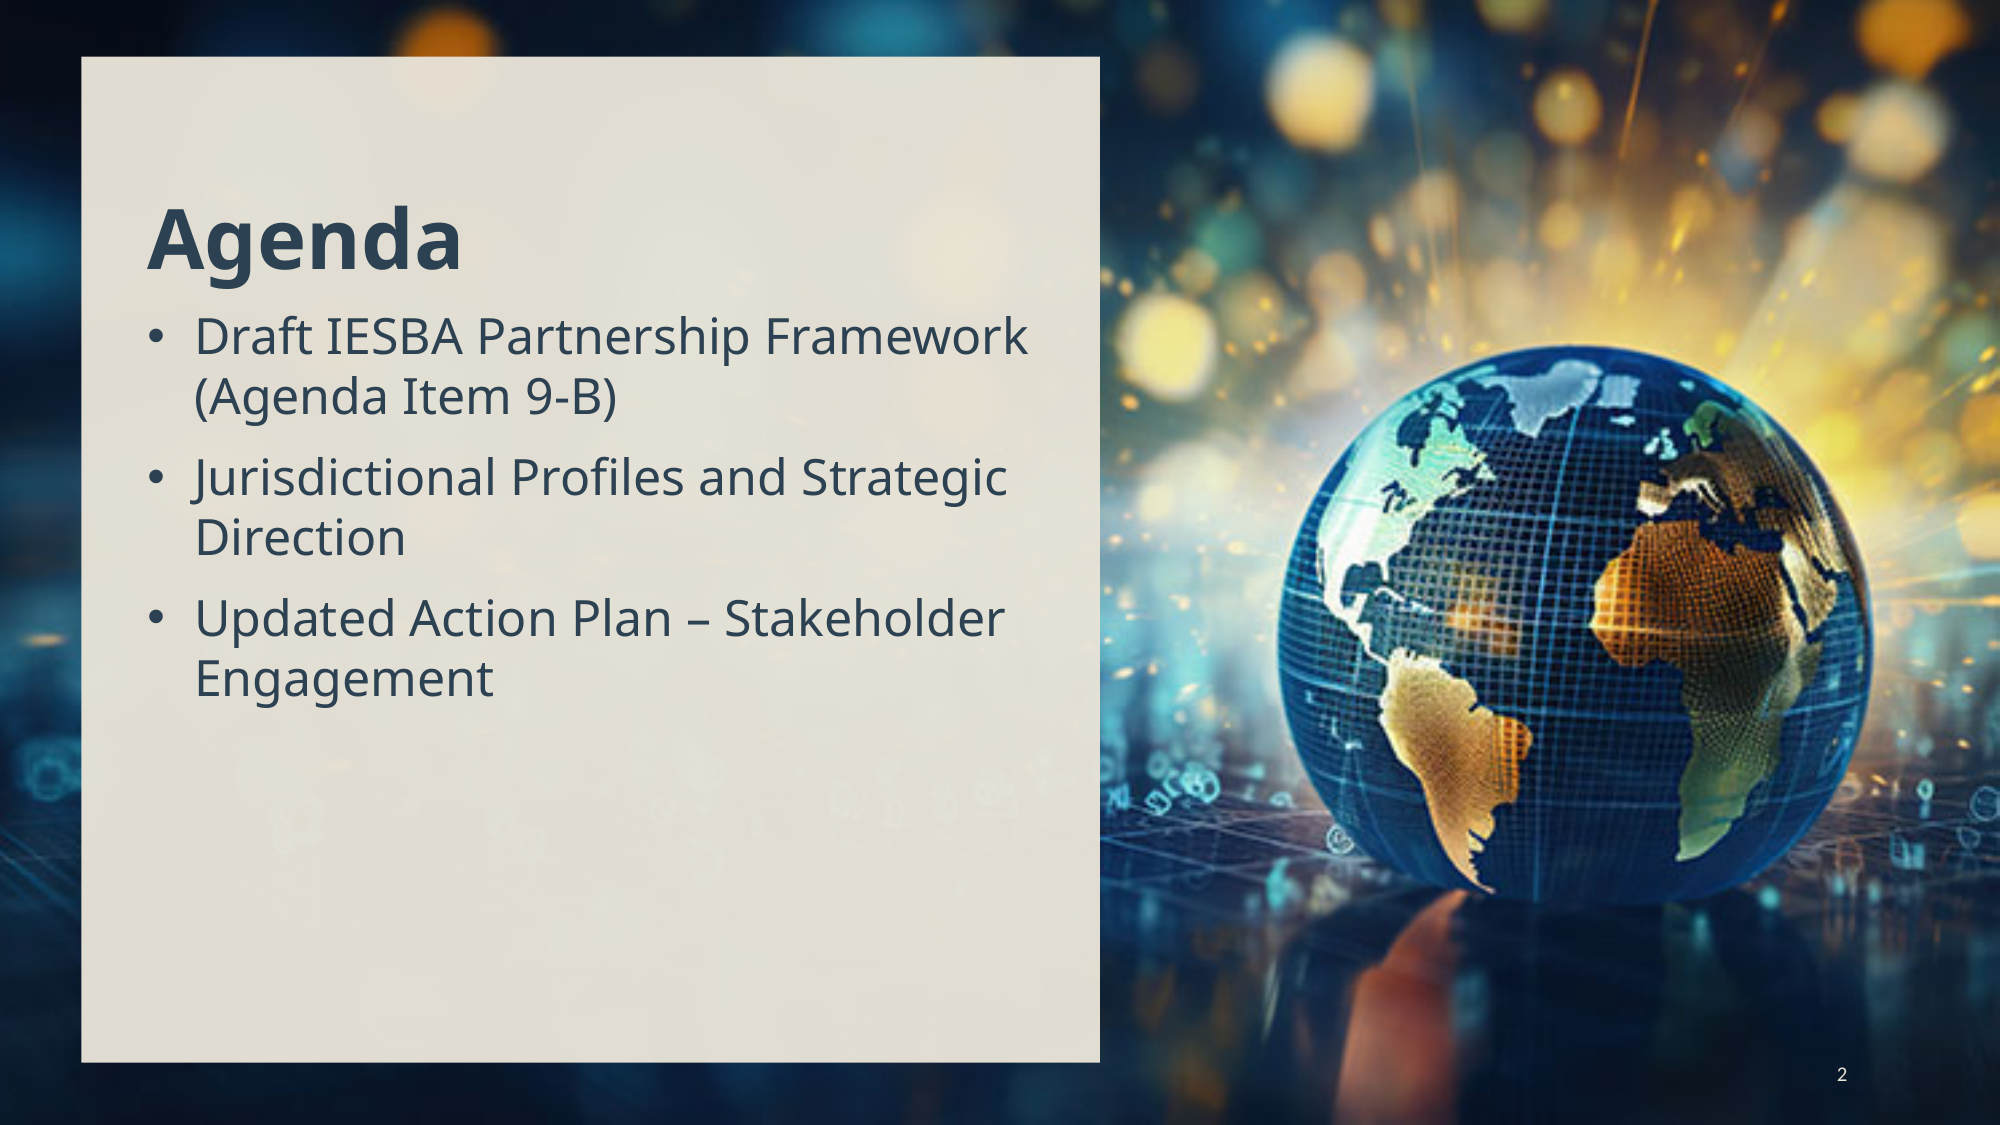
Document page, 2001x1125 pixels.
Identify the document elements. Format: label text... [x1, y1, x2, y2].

list Draft IESBA Partnership Framework (Agenda Item 9-B) Jurisdictional Profiles and Strategic Direction Updated Action Plan – Stakeholder Engagement [132, 297, 1080, 1028]
picture [0, 0, 2000, 1125]
slide_number 2 [1412, 1042, 1863, 1103]
title Agenda [132, 183, 787, 295]
